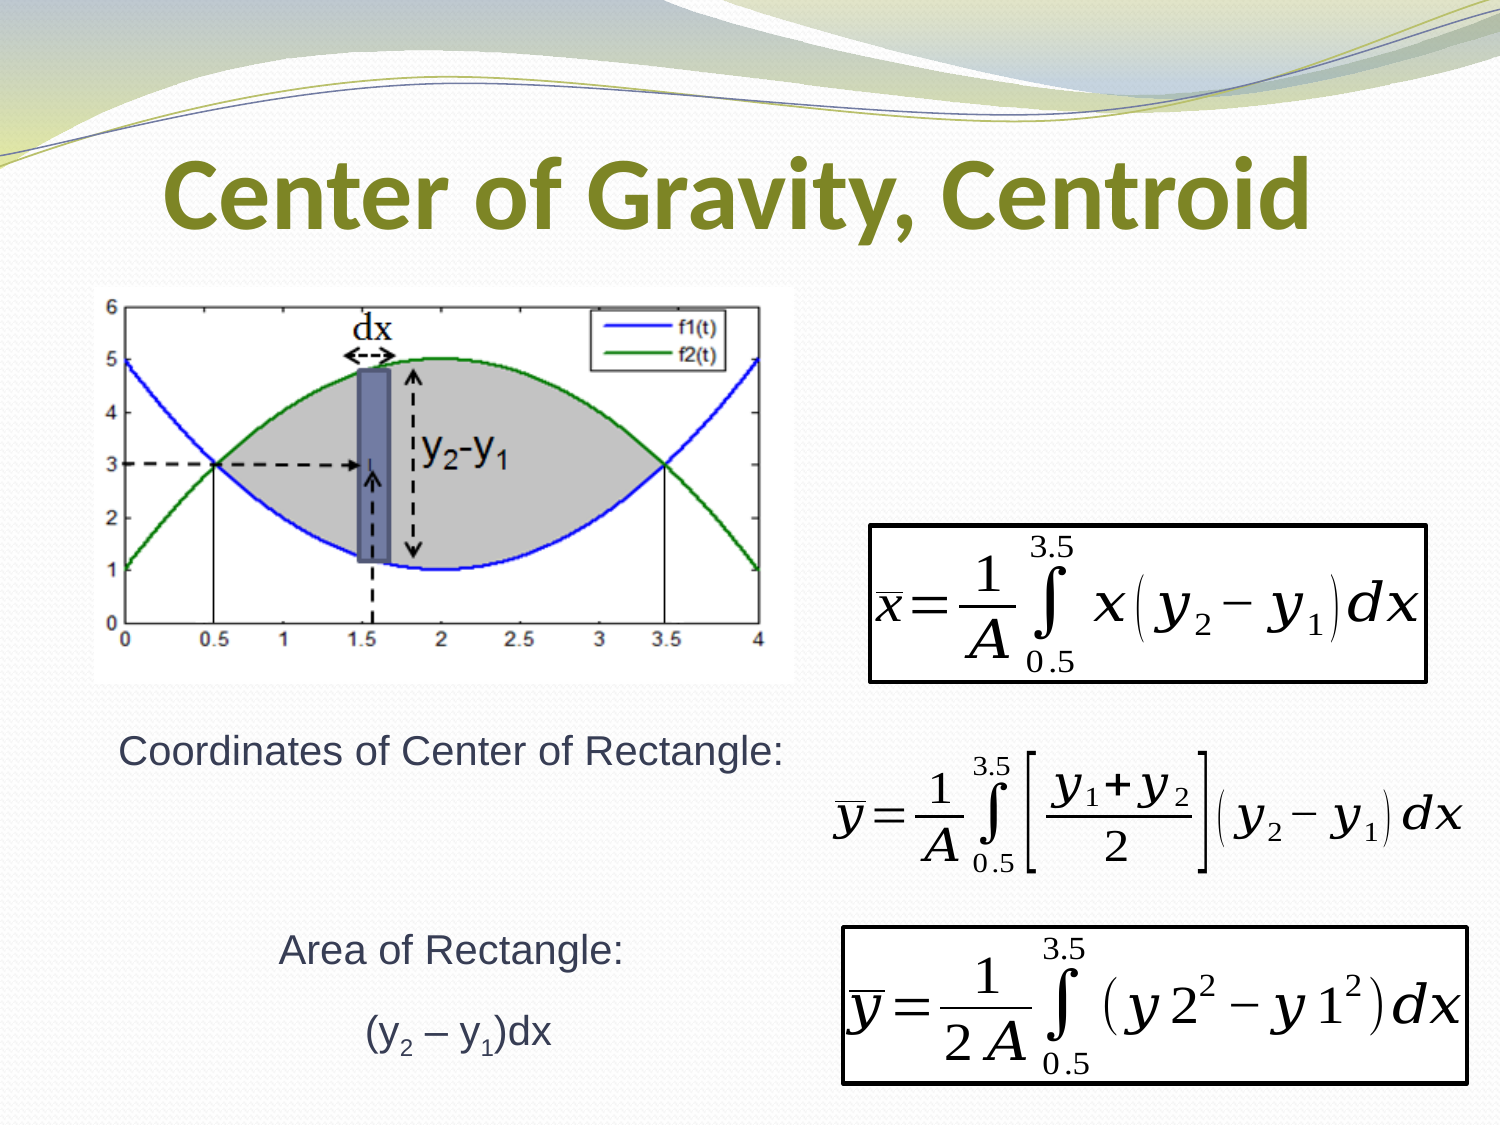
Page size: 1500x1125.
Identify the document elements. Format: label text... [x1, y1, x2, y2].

text_box Coordinates of Center of Rectangle: [94, 716, 808, 782]
title Center of Gravity, Centroid [64, 63, 1415, 251]
picture [94, 286, 794, 685]
text_box Area of Rectangle: [209, 915, 693, 980]
text_box (y2 – y1)dx [216, 996, 700, 1069]
